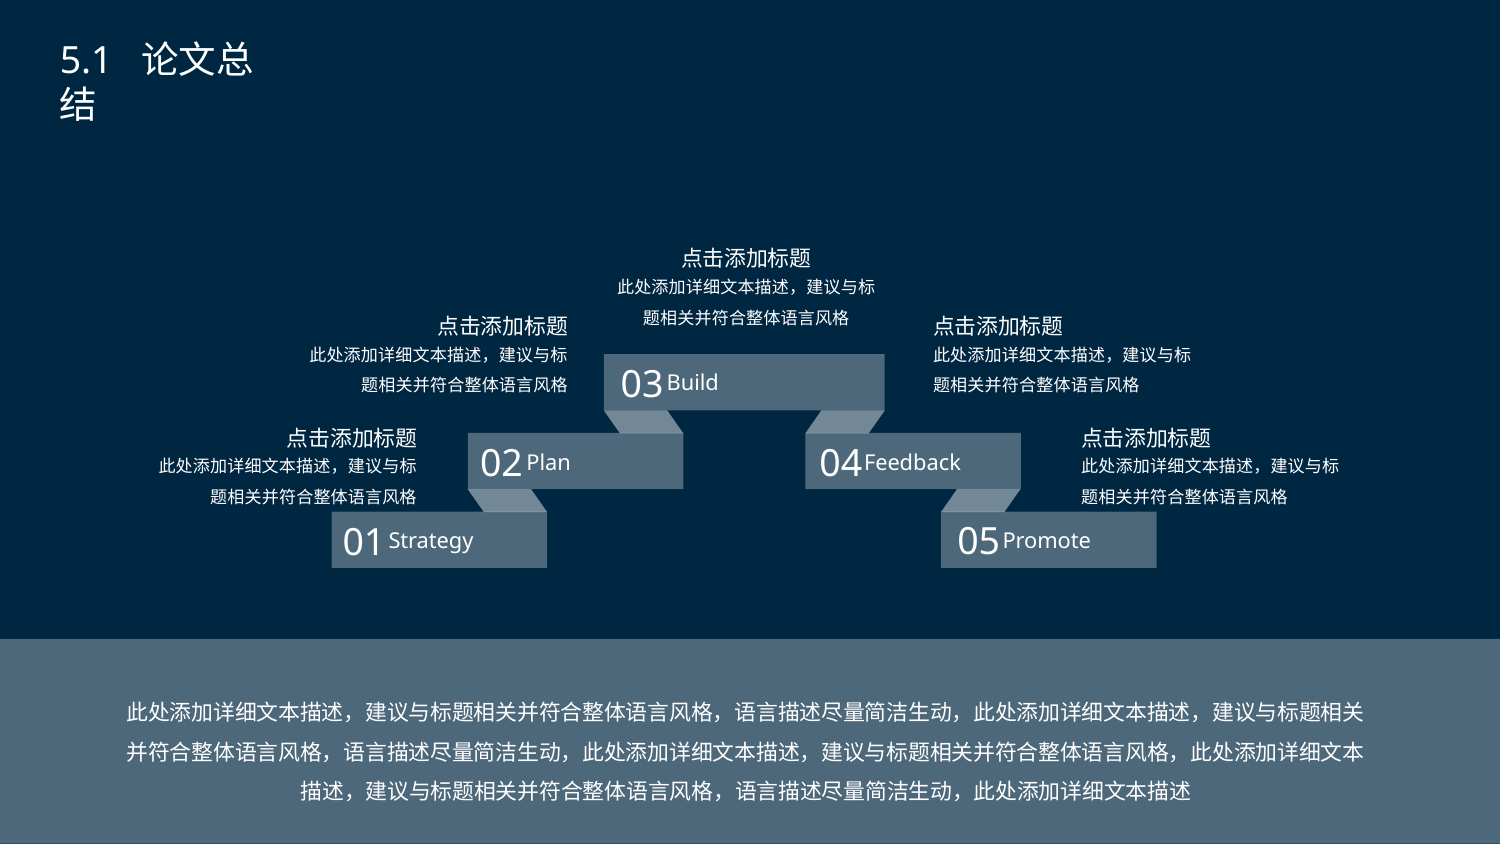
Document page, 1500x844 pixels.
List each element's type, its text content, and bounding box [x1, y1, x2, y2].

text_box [622, 359, 717, 405]
text_box [805, 409, 887, 432]
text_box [343, 517, 470, 563]
picture [0, 0, 1500, 638]
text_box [820, 438, 958, 485]
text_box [1061, 411, 1376, 518]
text_box [940, 511, 1158, 569]
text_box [588, 231, 904, 339]
text_box [467, 432, 684, 490]
text_box 5.1 论文总结 [45, 28, 304, 134]
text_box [958, 517, 1088, 563]
text_box [939, 488, 1023, 514]
text_box [331, 511, 548, 569]
text_box [804, 432, 1022, 490]
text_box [913, 299, 1228, 407]
text_box [465, 488, 550, 514]
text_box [273, 299, 589, 407]
text_box 此处添加详细文本描述，建议与标题相关并符合整体语言风格，语言描述尽量简洁生动，此处添加详细文本描述，建议与标题相关并符合整体语言风格，语言描述尽量简洁生动，此处添加详细文本描述，建议与标题相关并符合整体语言风格，此处添加详细文本描述，建议与标题相关并符合整体语言风格，语言描述尽量简洁生动，此处添加详细文本描述 [108, 680, 1385, 810]
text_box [122, 411, 438, 518]
text_box [603, 353, 886, 411]
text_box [481, 438, 569, 485]
text_box [0, 638, 1500, 844]
text_box [601, 409, 686, 435]
